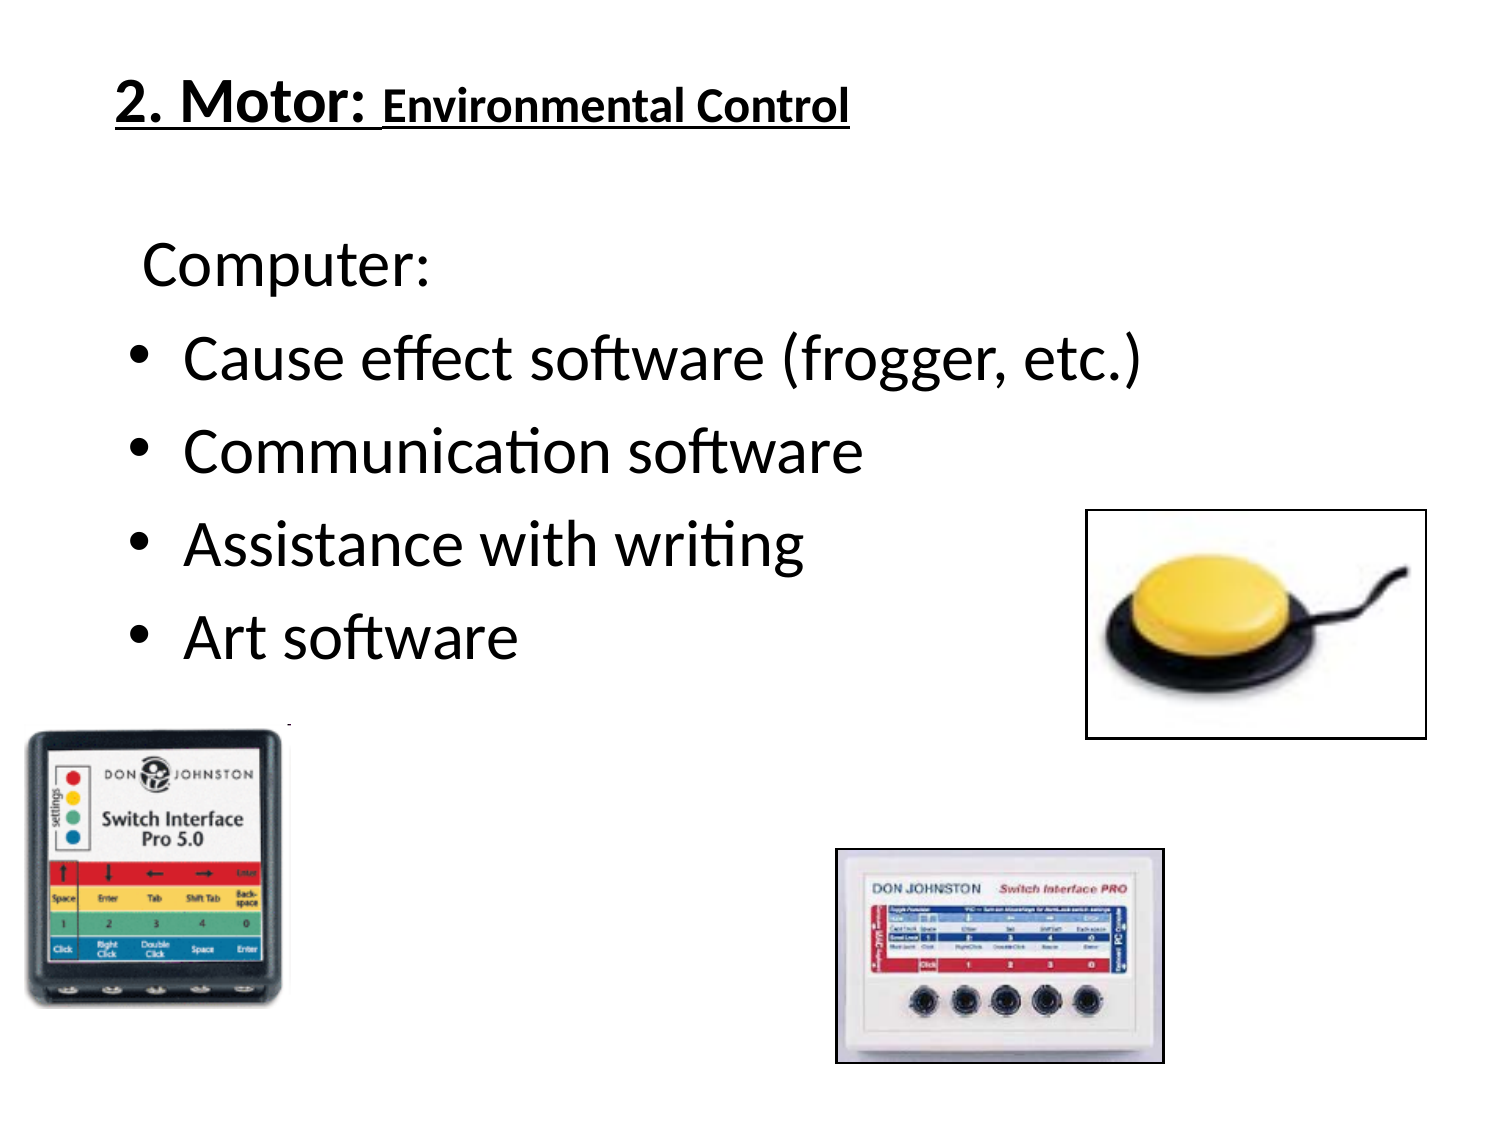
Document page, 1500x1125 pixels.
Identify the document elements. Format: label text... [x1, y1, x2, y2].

picture [24, 724, 291, 1009]
picture [1087, 510, 1426, 738]
title 2. Motor: Environmental Control [99, 50, 1375, 143]
picture [837, 849, 1163, 1062]
list Computer: Cause effect software (frogger, etc.) Communication software Assistance with writing Art software [112, 212, 1388, 1000]
